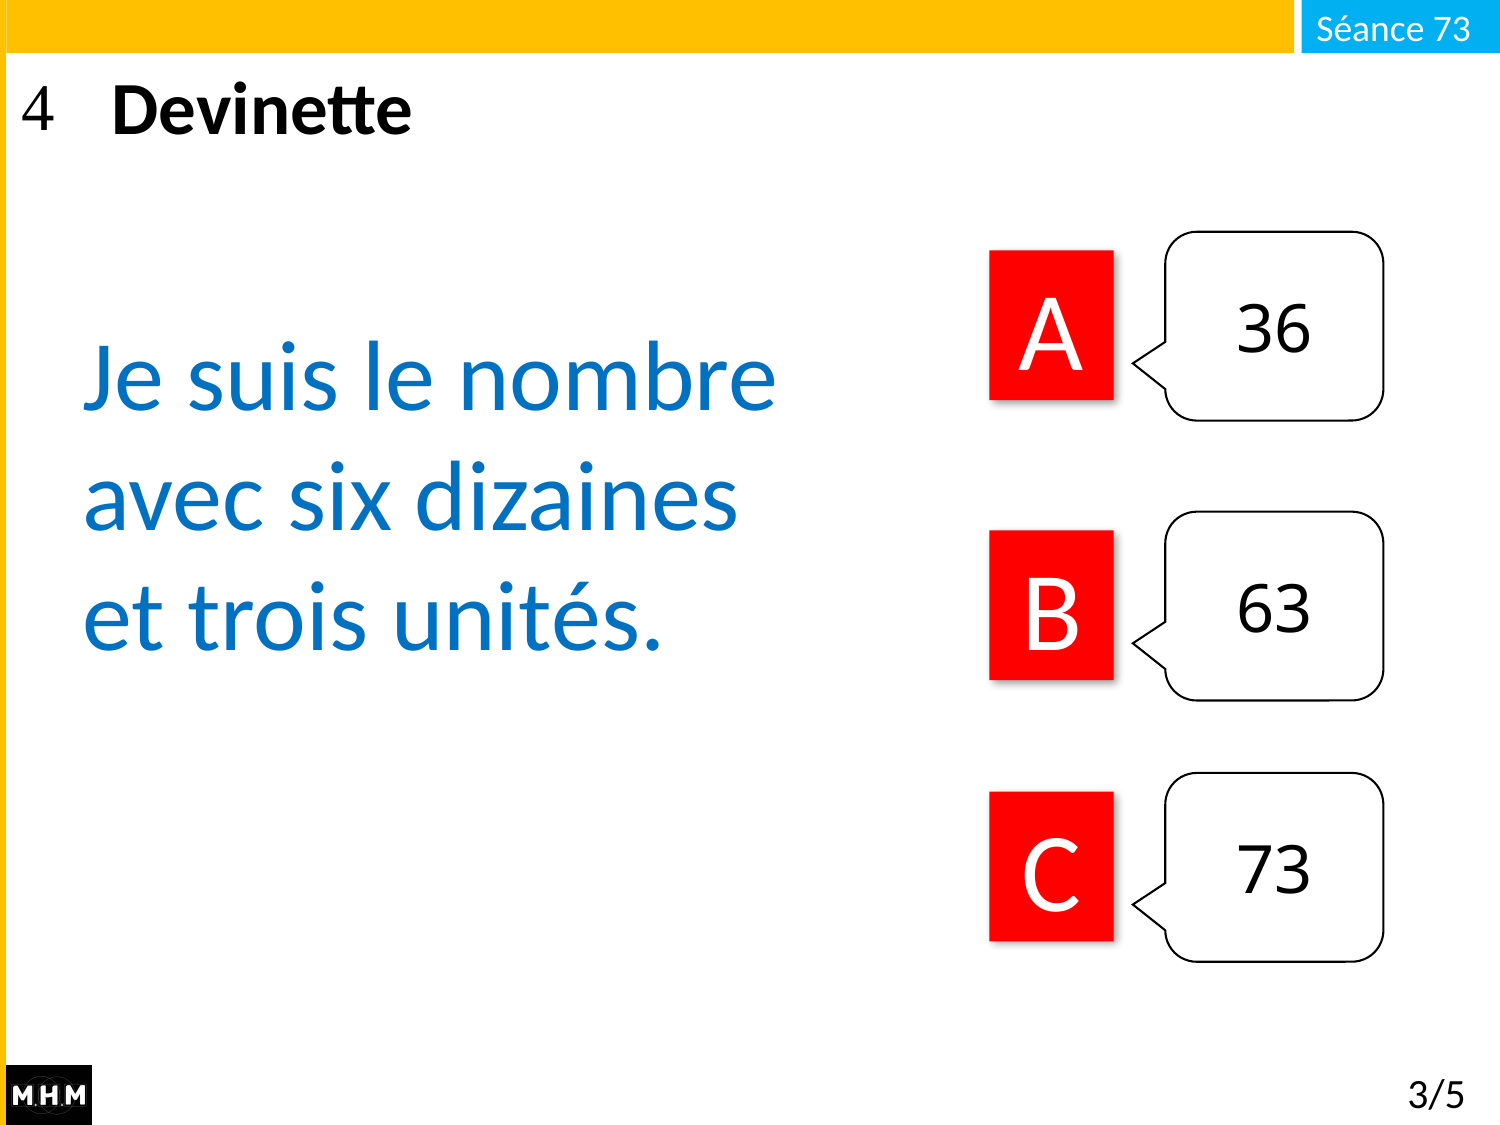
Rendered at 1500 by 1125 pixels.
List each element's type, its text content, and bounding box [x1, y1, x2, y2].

text_box 36 [1131, 230, 1385, 422]
title Devinette [96, 60, 1391, 160]
list 3/5 [1373, 1064, 1500, 1125]
text_box C [989, 791, 1114, 942]
text_box 73 [1131, 771, 1385, 963]
picture [6, 1065, 92, 1125]
text_box 63 [1131, 510, 1385, 702]
text_box Je suis le nombre avec six dizaines et trois unités. [67, 302, 798, 678]
text_box A [989, 250, 1114, 401]
text_box B [989, 530, 1114, 681]
